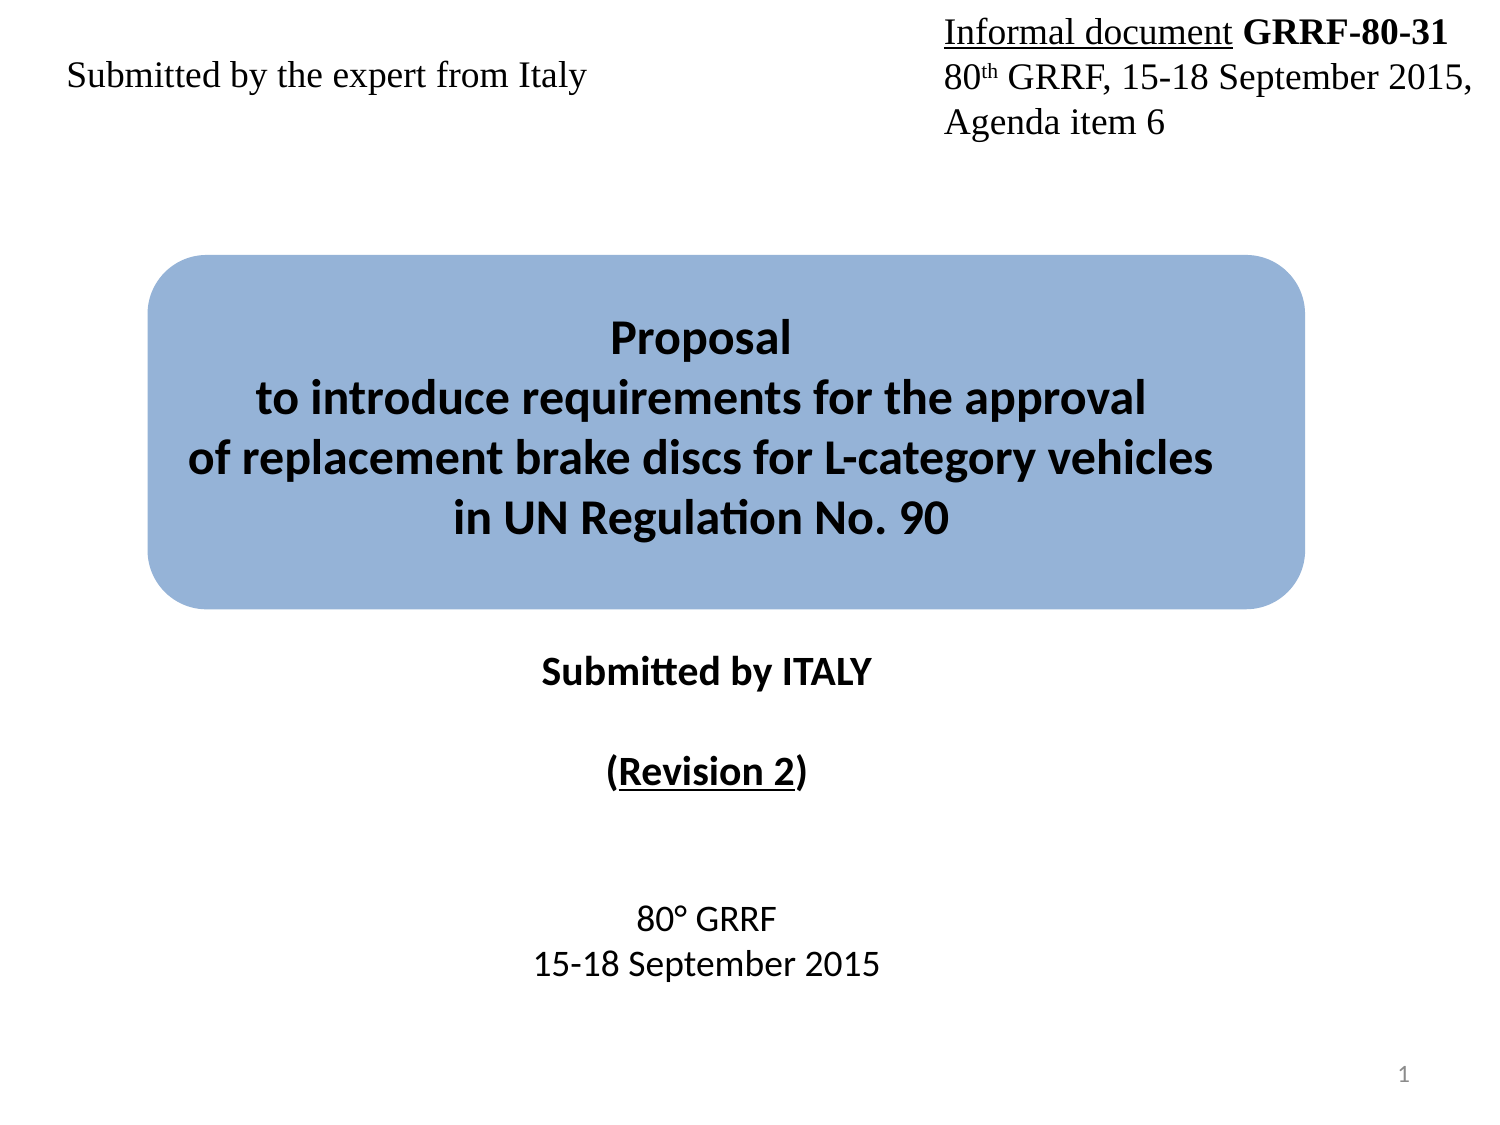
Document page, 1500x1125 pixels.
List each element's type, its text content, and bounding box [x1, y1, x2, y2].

text_box Submitted by the expert from Italy [51, 42, 603, 103]
text_box Informal document GRRF-80-31 80th GRRF, 15-18 September 2015, Agenda item 6 [929, 0, 1500, 150]
text_box [145, 252, 1308, 612]
text_box Proposal to introduce requirements for the approval of replacement brake discs for L-category vehicles in UN Regulation No. 90 Submitted by ITALY (Revision 2) 80° GRRF 15-18 September 2015 [173, 296, 1241, 992]
slide_number 1 [1074, 1042, 1425, 1103]
